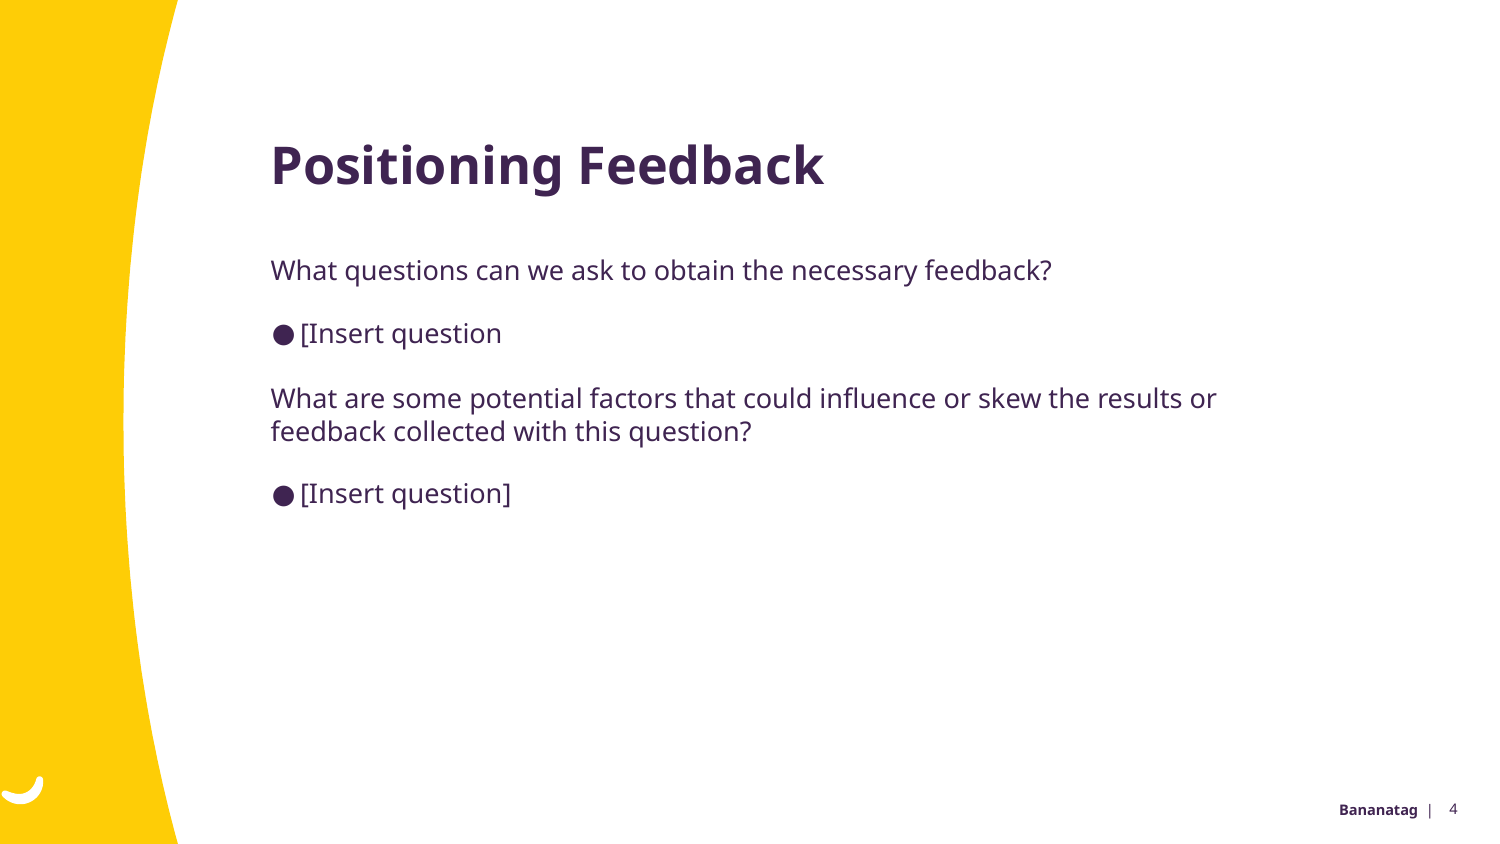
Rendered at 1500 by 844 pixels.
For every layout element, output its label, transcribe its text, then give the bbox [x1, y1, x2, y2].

text_box What questions can we ask to obtain the necessary feedback? [Insert question What are some potential factors that could influence or skew the results or feedback collected with this question? [Insert question] [255, 238, 1244, 704]
text_box Positioning Feedback [255, 108, 1117, 224]
